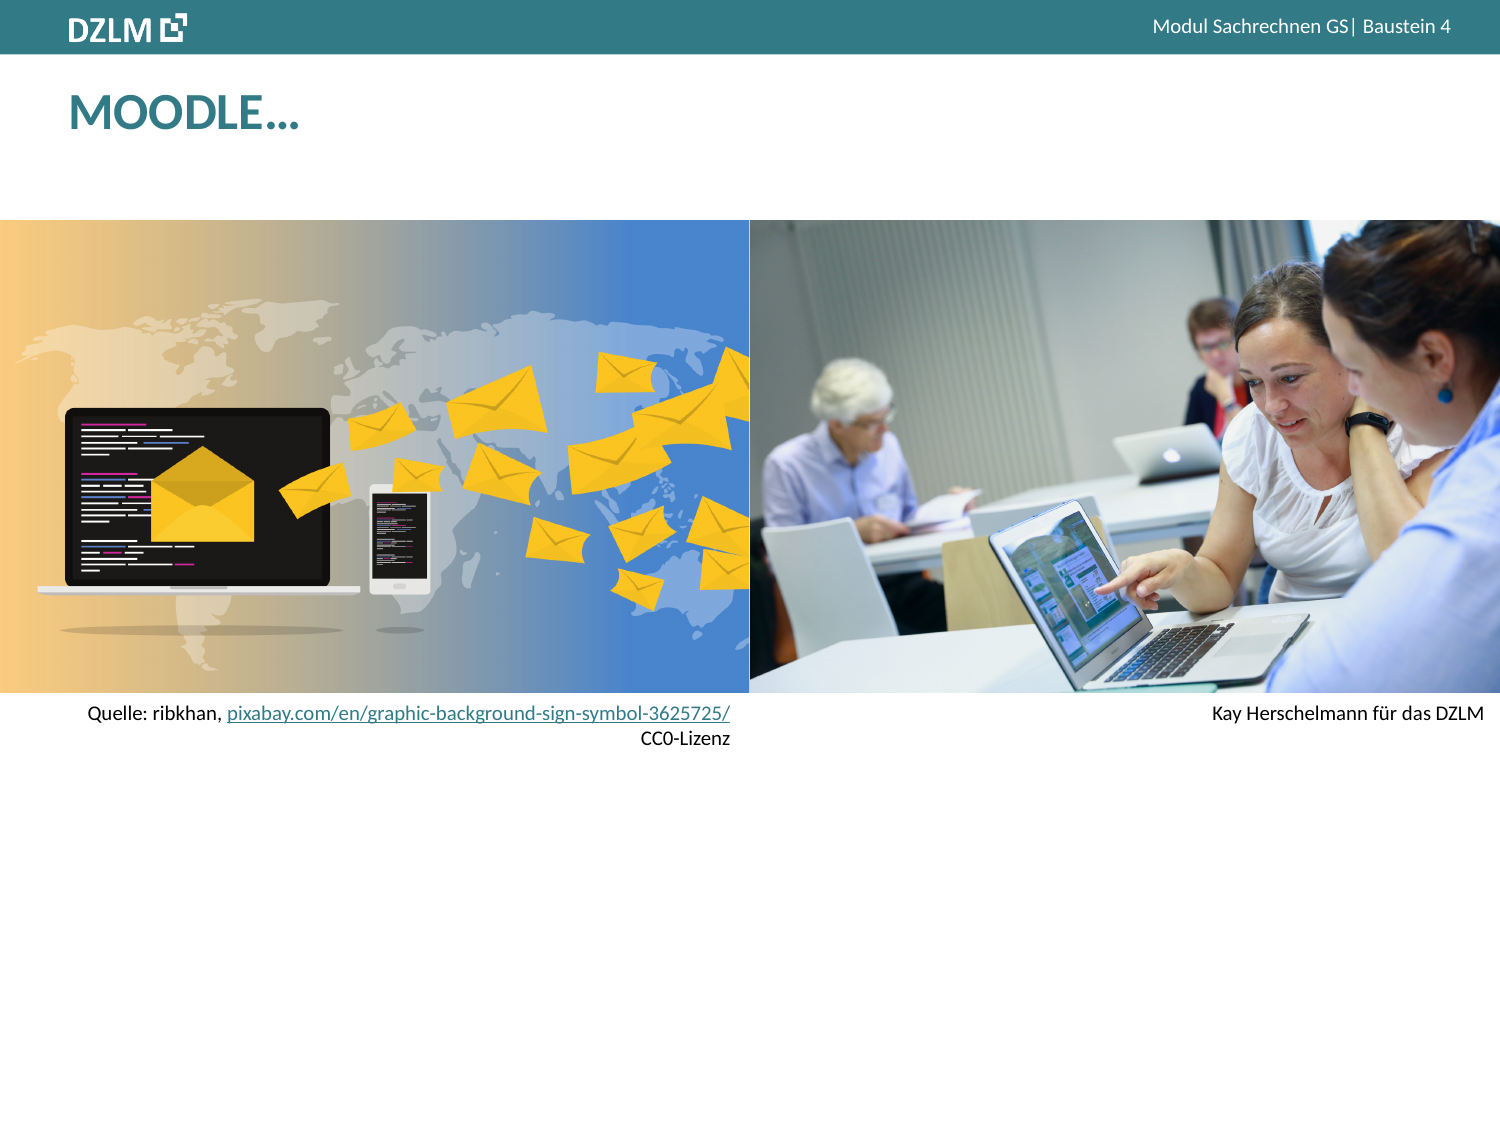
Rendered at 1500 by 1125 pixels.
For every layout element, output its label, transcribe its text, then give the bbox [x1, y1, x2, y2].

picture [0, 219, 1500, 693]
text_box Quelle: ribkhan, pixabay.com/en/graphic-background-sign-symbol-3625725/ CC0-Lizenz [35, 702, 746, 758]
text_box Kay Herschelmann für das DZLM [789, 702, 1500, 733]
title MOODLE… [53, 68, 1500, 149]
